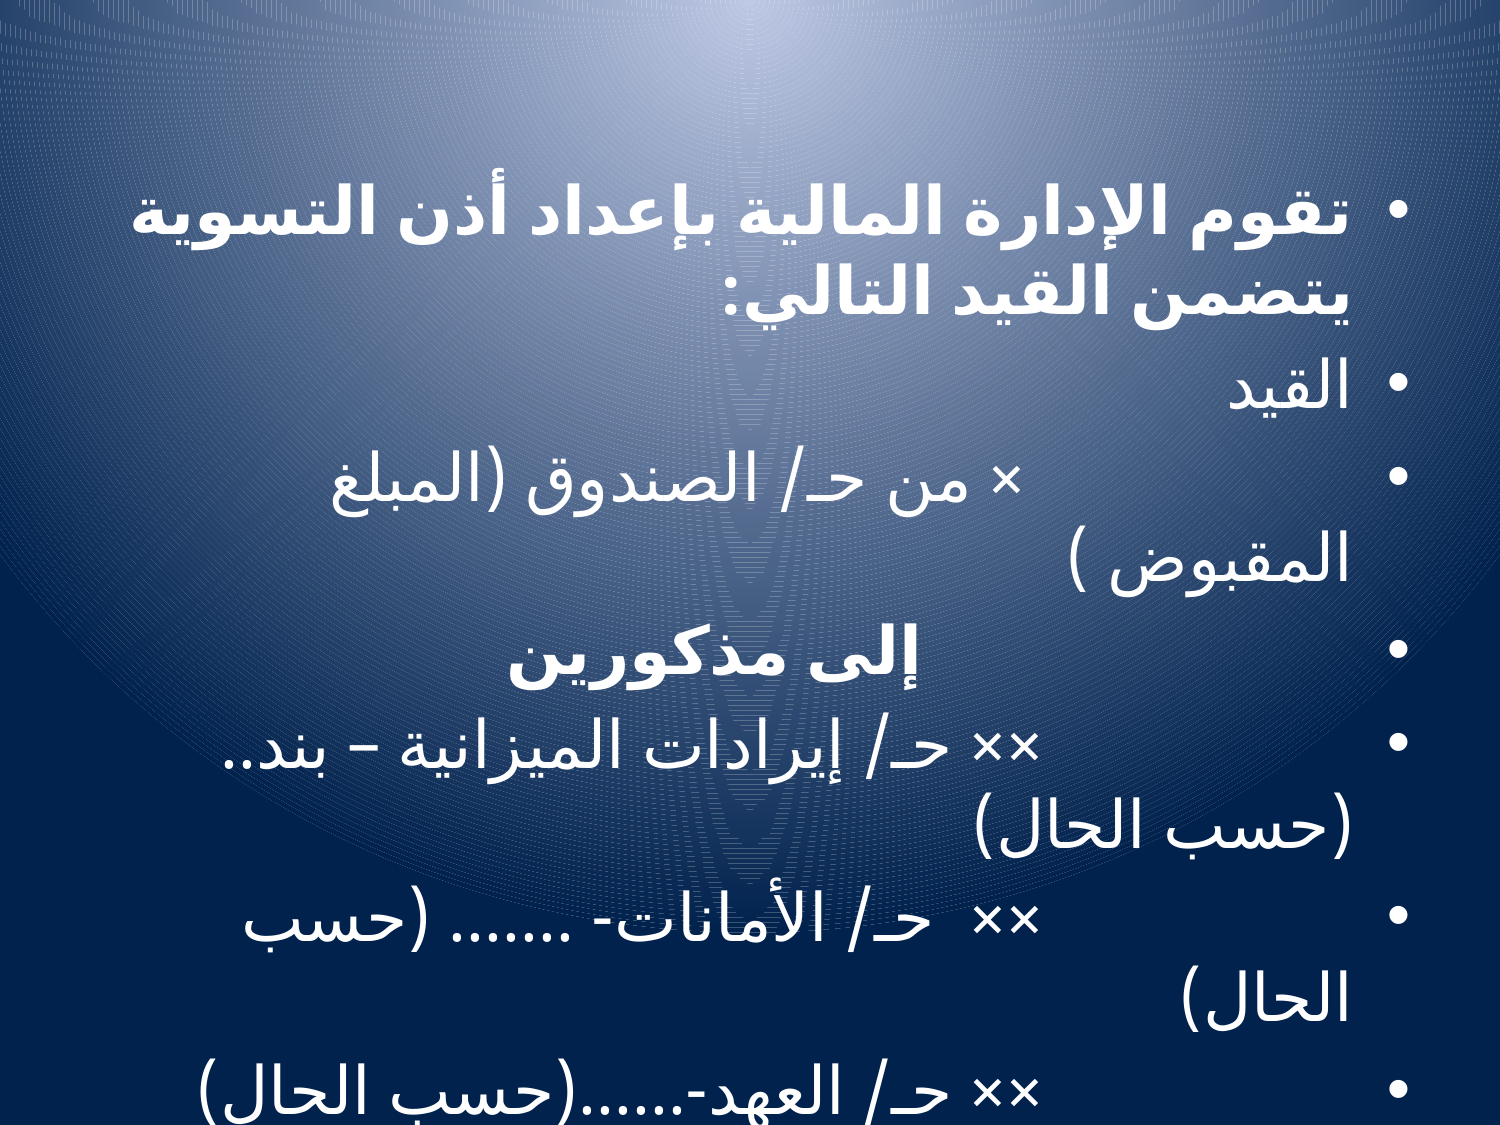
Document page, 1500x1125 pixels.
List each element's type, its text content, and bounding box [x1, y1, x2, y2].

list تقوم الإدارة المالية بإعداد أذن التسوية يتضمن القيد التالي: القيد × من حـ/ الصندوق (المبلغ المقبوض ) إلى مذكورين ×× حـ/ إيرادات الميزانية – بند.. (حسب الحال) ×× حـ/ الأمانات- ....... (حسب الحال) ×× حـ/ العهد-......(حسب الحال) [75, 160, 1425, 1005]
